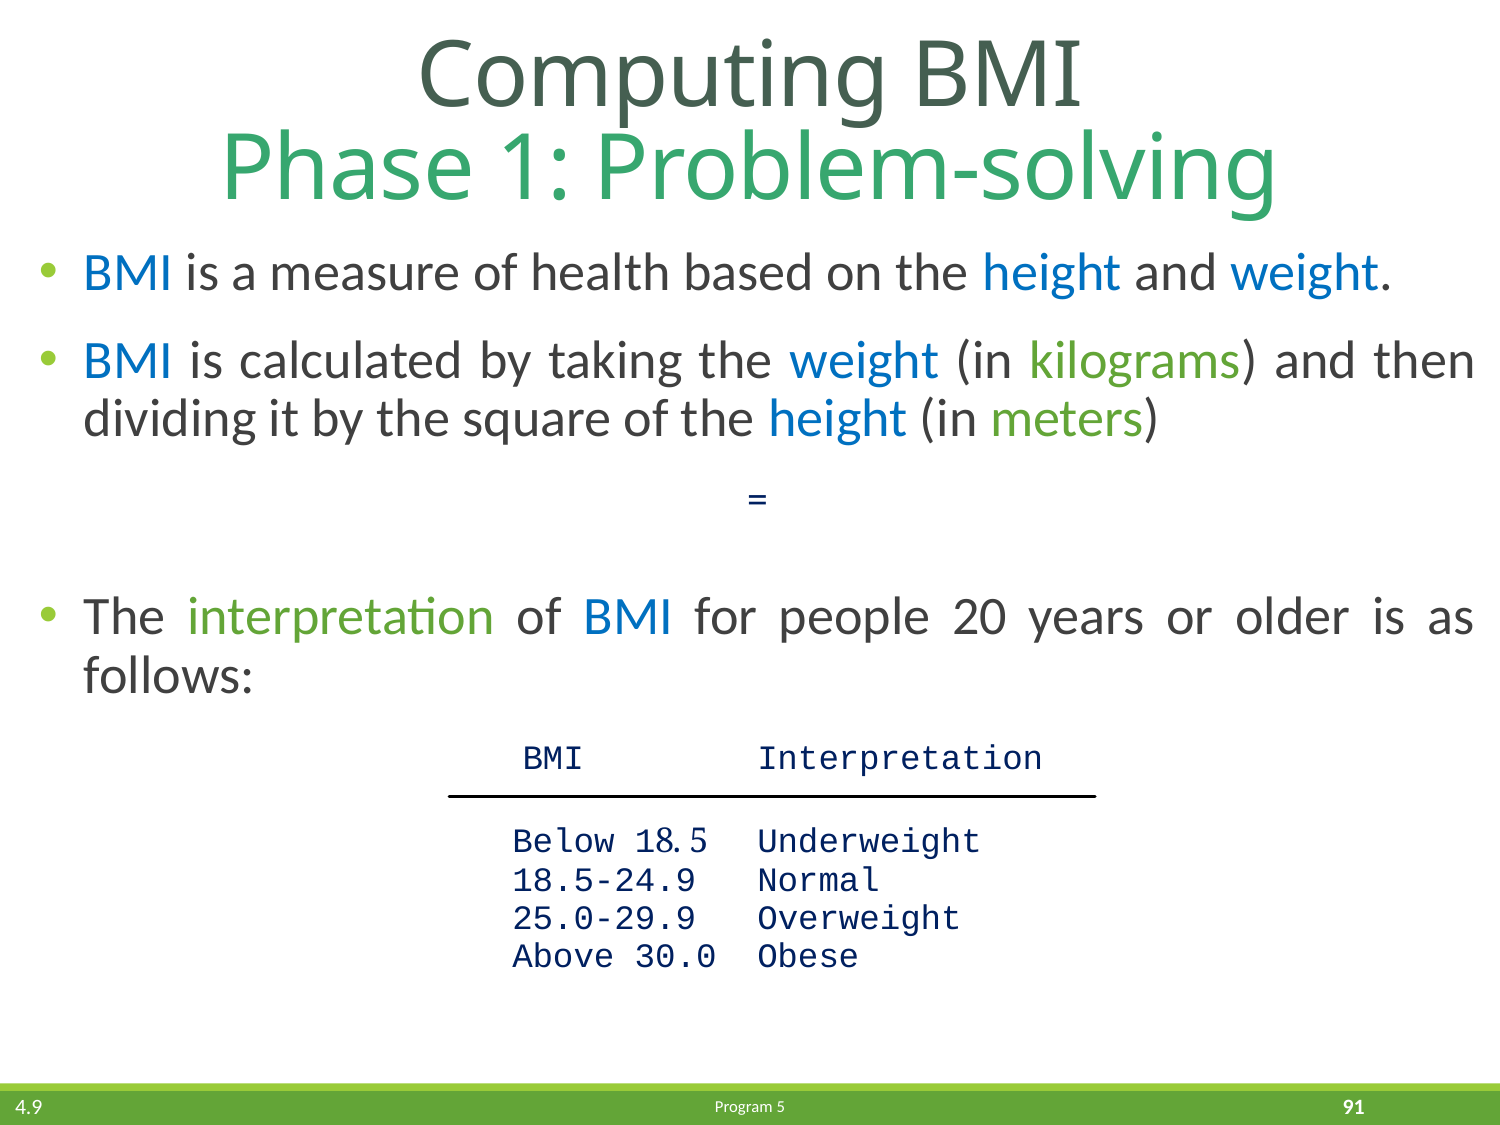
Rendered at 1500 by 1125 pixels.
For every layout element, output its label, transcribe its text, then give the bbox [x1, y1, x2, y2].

slide_number 91 [1218, 1090, 1380, 1121]
title Computing BMI Phase 1: Problem-solving [23, 19, 1476, 231]
footer Program 5 [460, 1090, 1047, 1121]
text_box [401, 712, 1219, 1011]
text_box 4.9 [0, 1090, 460, 1121]
